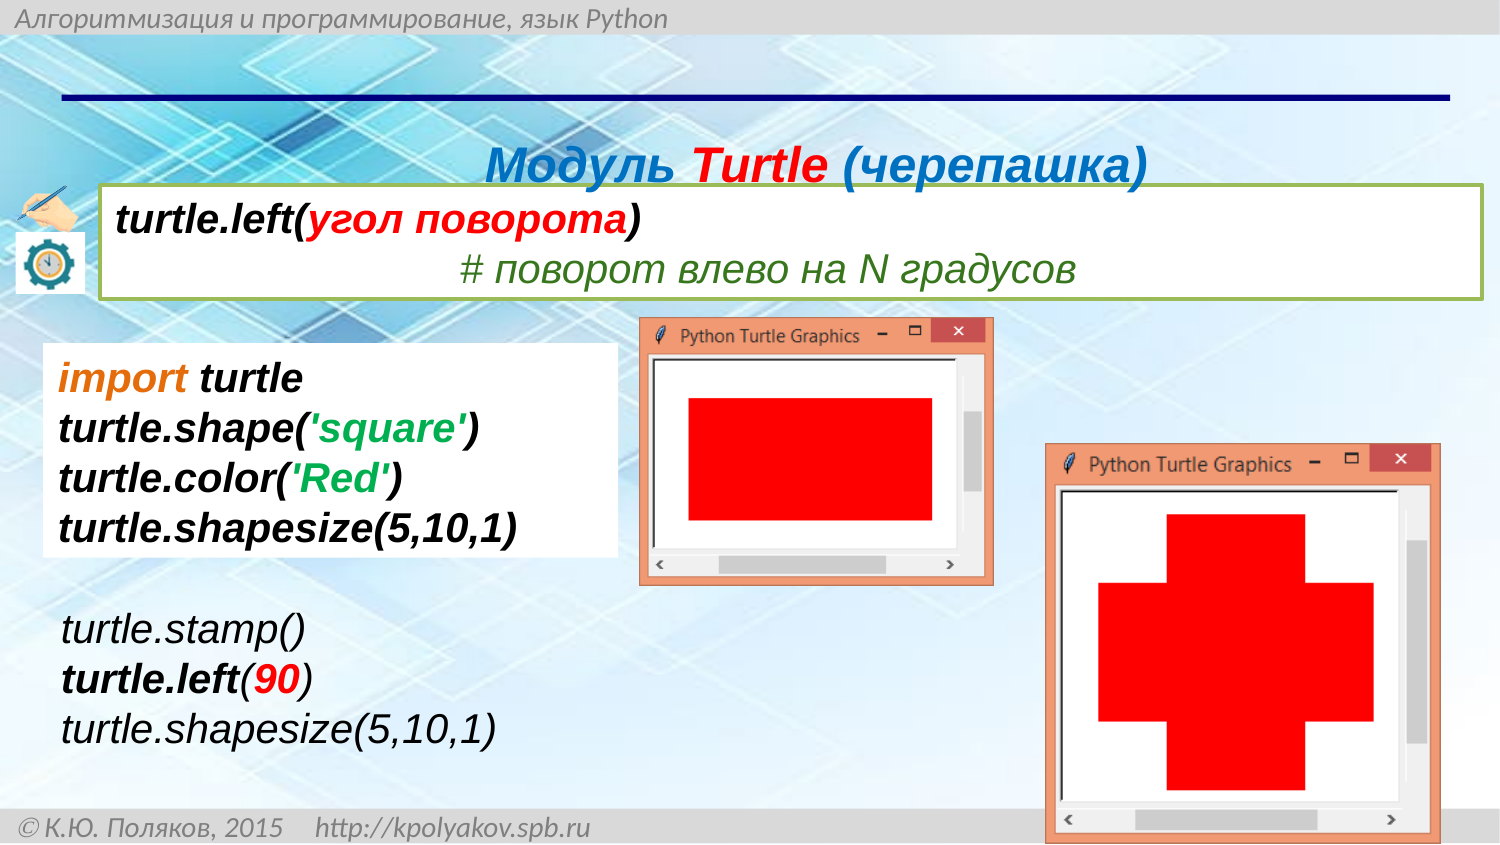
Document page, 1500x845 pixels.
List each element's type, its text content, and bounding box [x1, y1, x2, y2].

text_box Модуль Turtle (черепашка) [309, 133, 1323, 192]
text_box turtle.stamp() turtle.left(90) turtle.shapesize(5,10,1) [46, 594, 629, 760]
text_box import turtle turtle.shape('square') turtle.color('Red') turtle.shapesize(5,10,1) [41, 341, 620, 560]
text_box [501, 11, 1441, 96]
picture [0, 35, 1500, 844]
text_box turtle.left(угол поворота) # поворот влево на N градусов [98, 183, 1484, 301]
